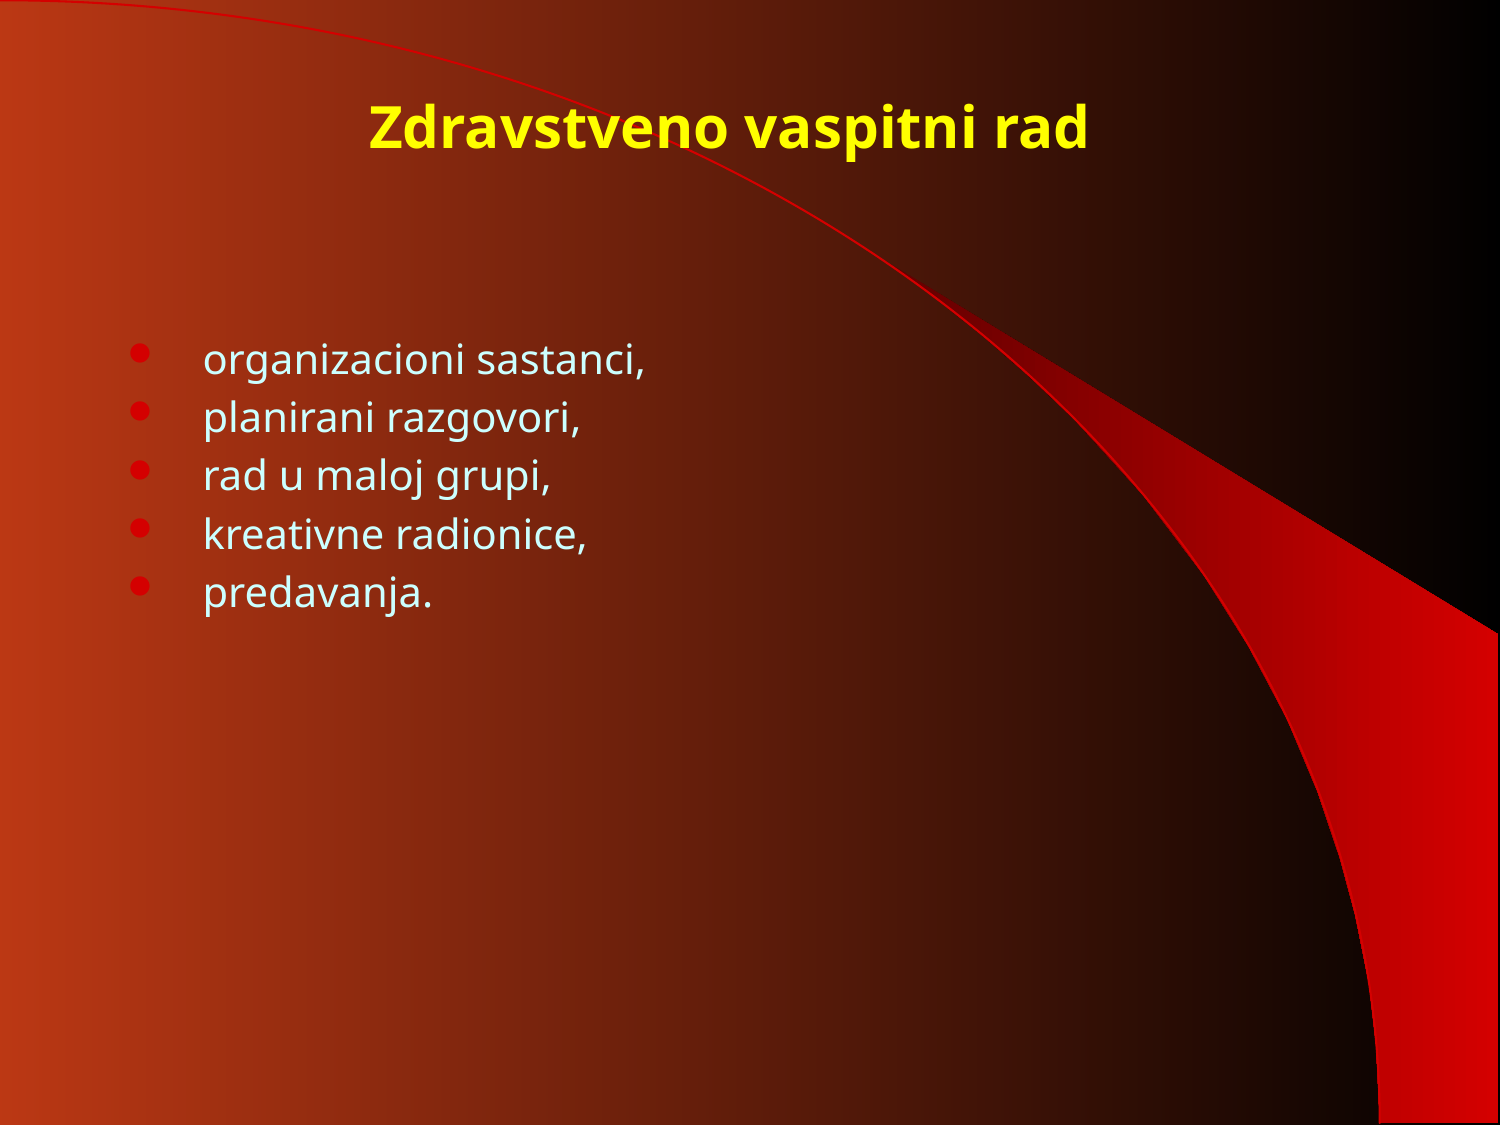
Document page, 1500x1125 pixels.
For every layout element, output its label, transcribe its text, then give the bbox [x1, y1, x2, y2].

title Zdravstveno vaspitni rad [99, 49, 1376, 201]
list organizacioni sastanci, planirani razgovori, rad u maloj grupi, kreativne radionice, predavanja. [112, 324, 1388, 1000]
